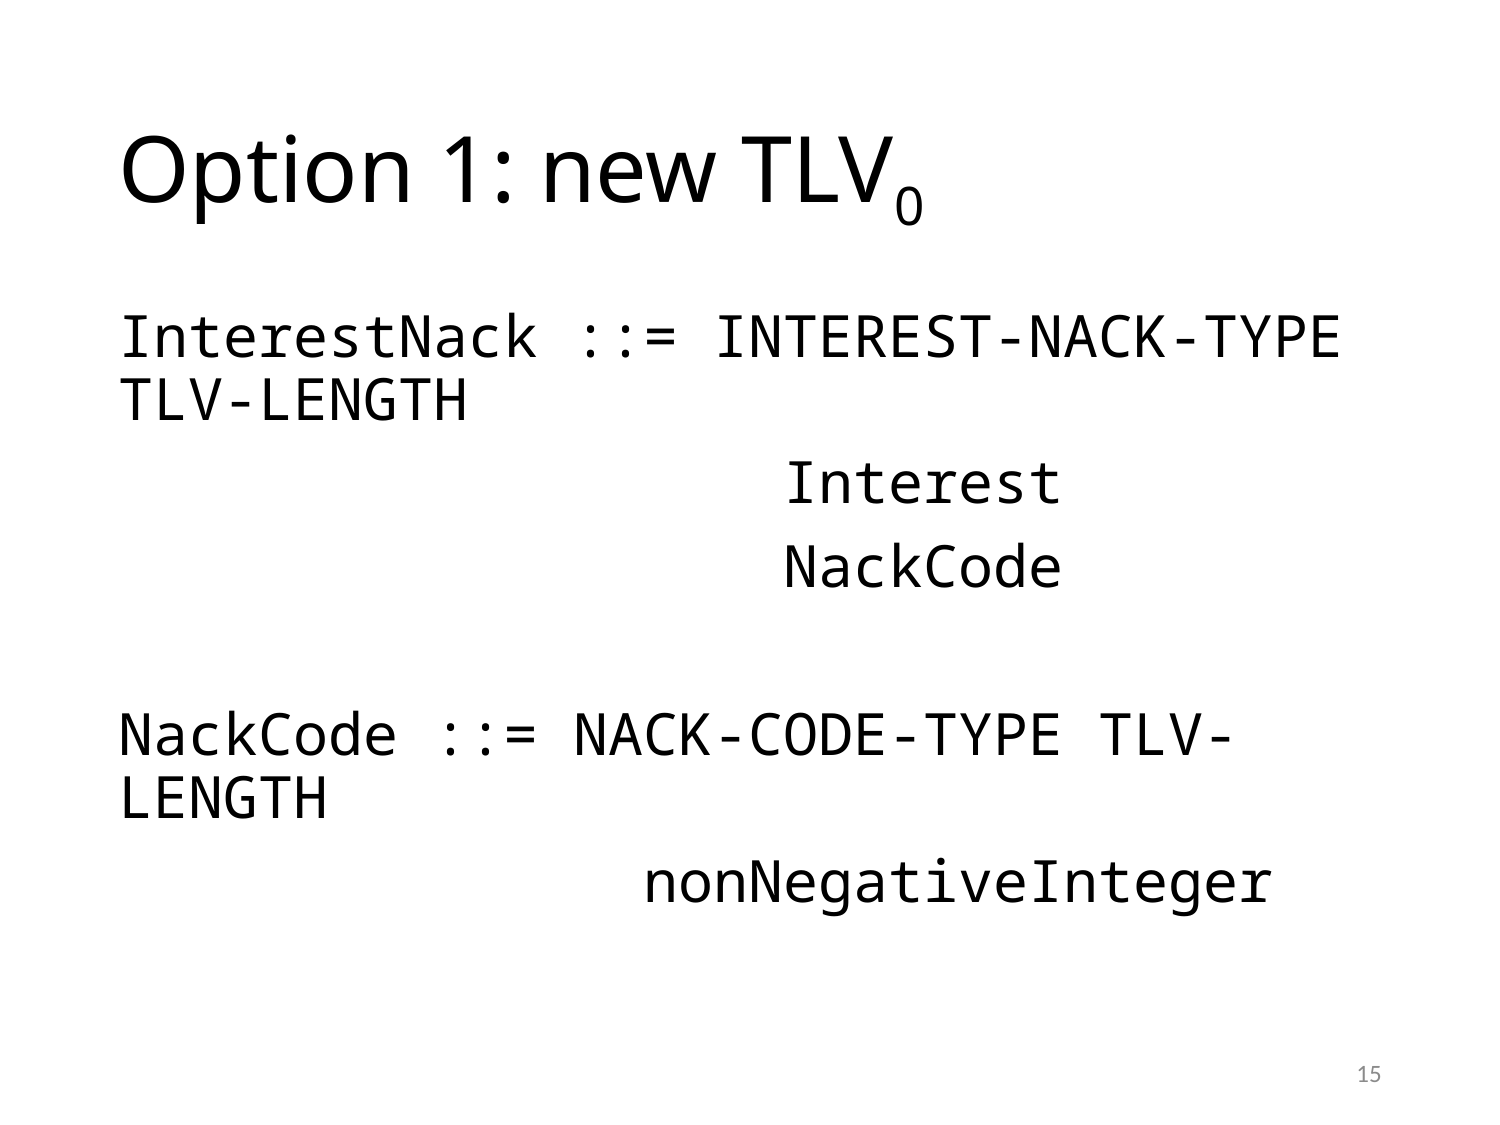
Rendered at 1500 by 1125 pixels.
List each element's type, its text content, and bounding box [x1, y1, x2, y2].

slide_number 15 [1059, 1042, 1397, 1103]
list InterestNack ::= INTEREST-NACK-TYPE TLV-LENGTH Interest NackCode NackCode ::= NACK-CODE-TYPE TLV-LENGTH nonNegativeInteger [103, 299, 1397, 1014]
title Option 1: new TLV0 [103, 59, 1397, 278]
